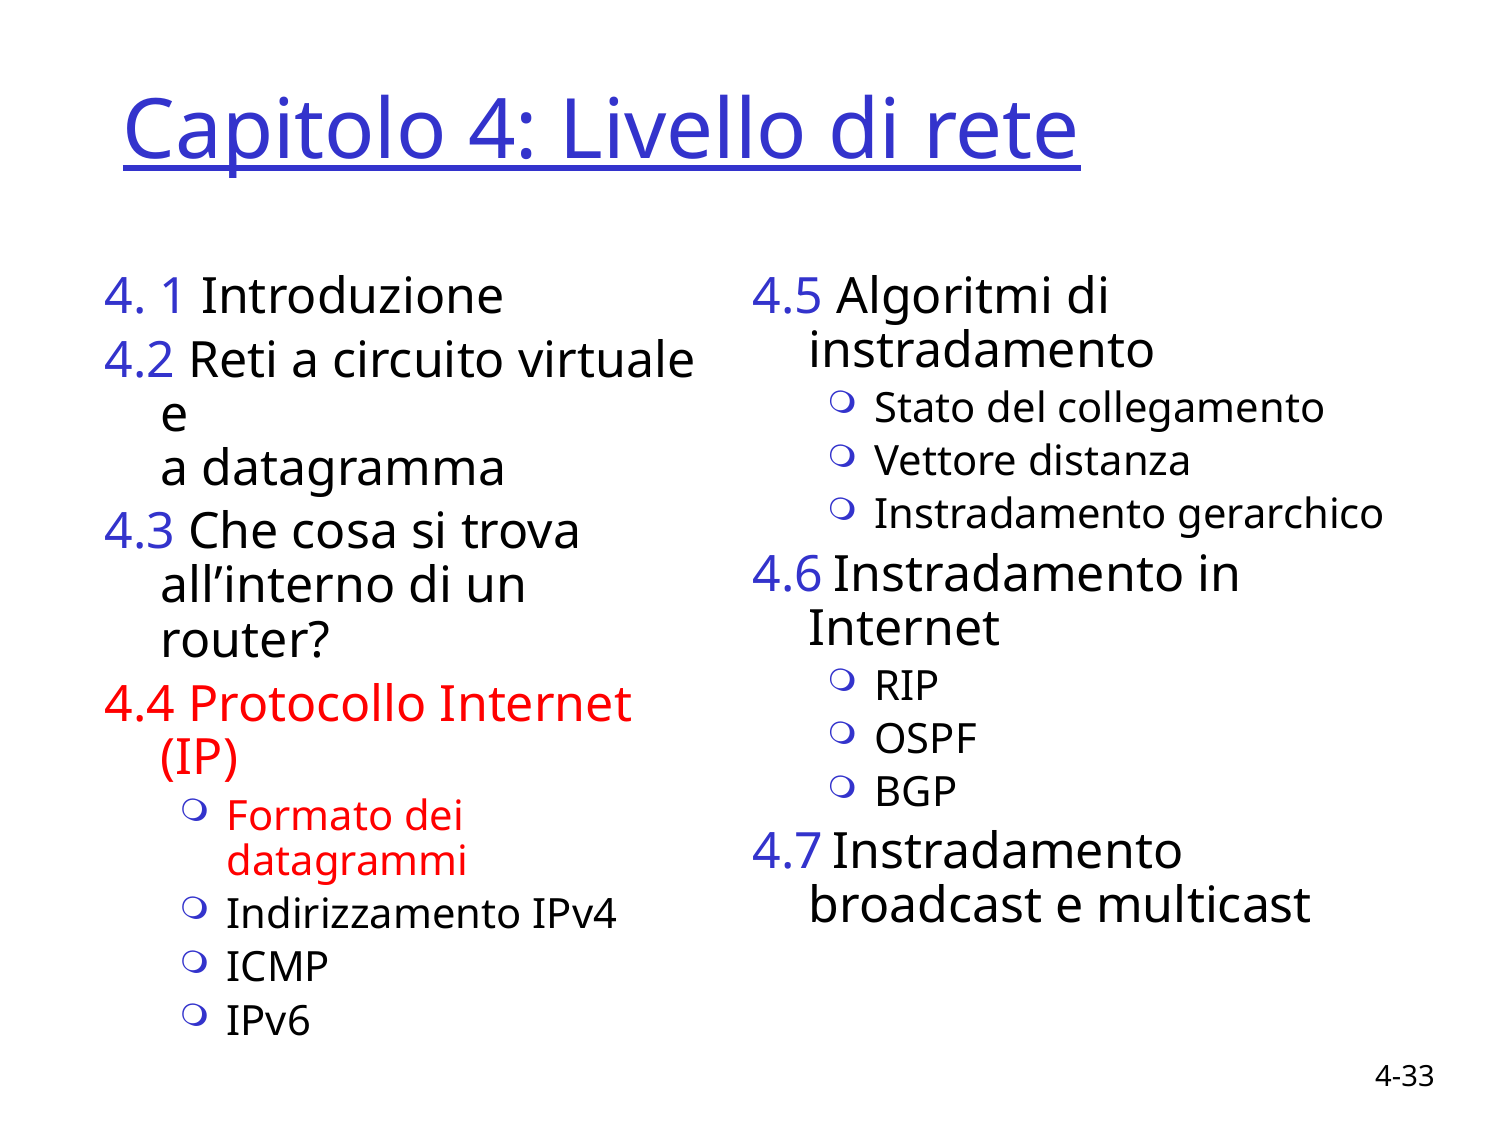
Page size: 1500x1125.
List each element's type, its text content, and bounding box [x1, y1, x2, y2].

text_box Capitolo 4: Livello di rete [108, 31, 1384, 219]
list 4. 1 Introduzione 4.2 Reti a circuito virtuale e a datagramma 4.3 Che cosa si trova all’interno di un router? 4.4 Protocollo Internet (IP) Formato dei datagrammi Indirizzamento IPv4 ICMP IPv6 [89, 262, 715, 1026]
slide_number 4-33 [1338, 1049, 1451, 1125]
list 4.5 Algoritmi di instradamento Stato del collegamento Vettore distanza Instradamento gerarchico 4.6 Instradamento in Internet RIP OSPF BGP 4.7 Instradamento broadcast e multicast [737, 262, 1434, 1026]
